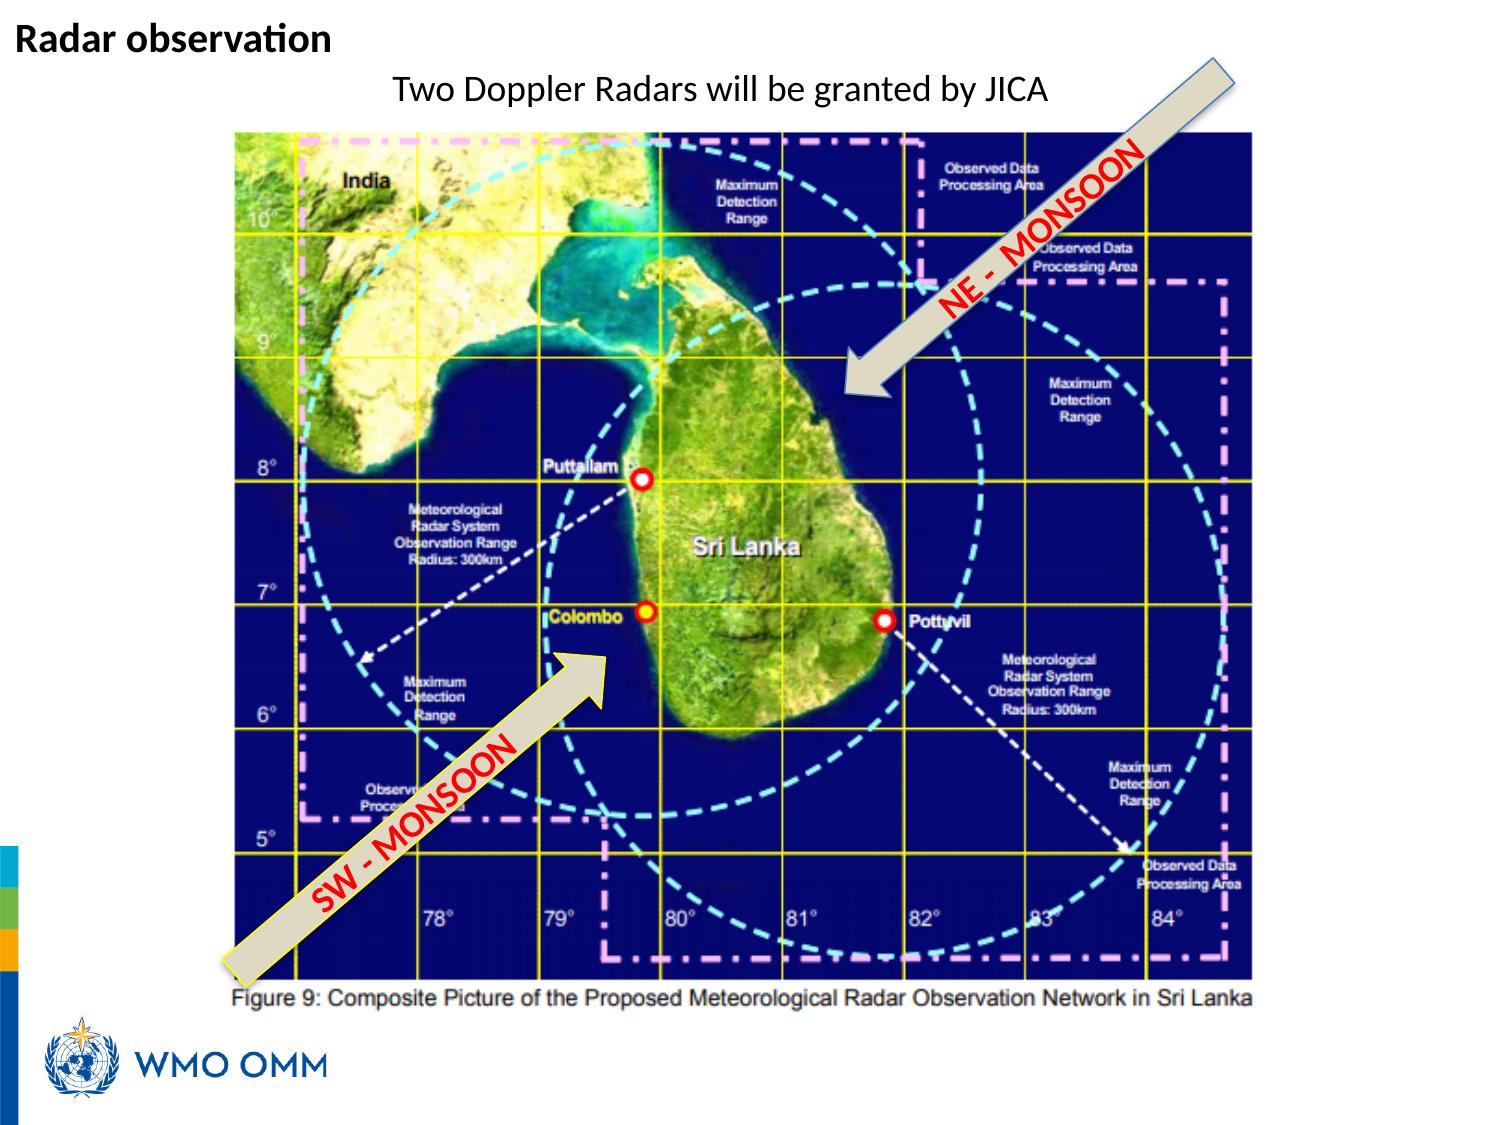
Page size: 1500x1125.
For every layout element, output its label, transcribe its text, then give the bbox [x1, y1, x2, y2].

text_box Two Doppler Radars will be granted by JICA [377, 56, 1100, 103]
text_box NE - MONSOON [1159, 57, 1236, 103]
text_box Radar observation [0, 3, 892, 69]
picture [0, 104, 1283, 1125]
